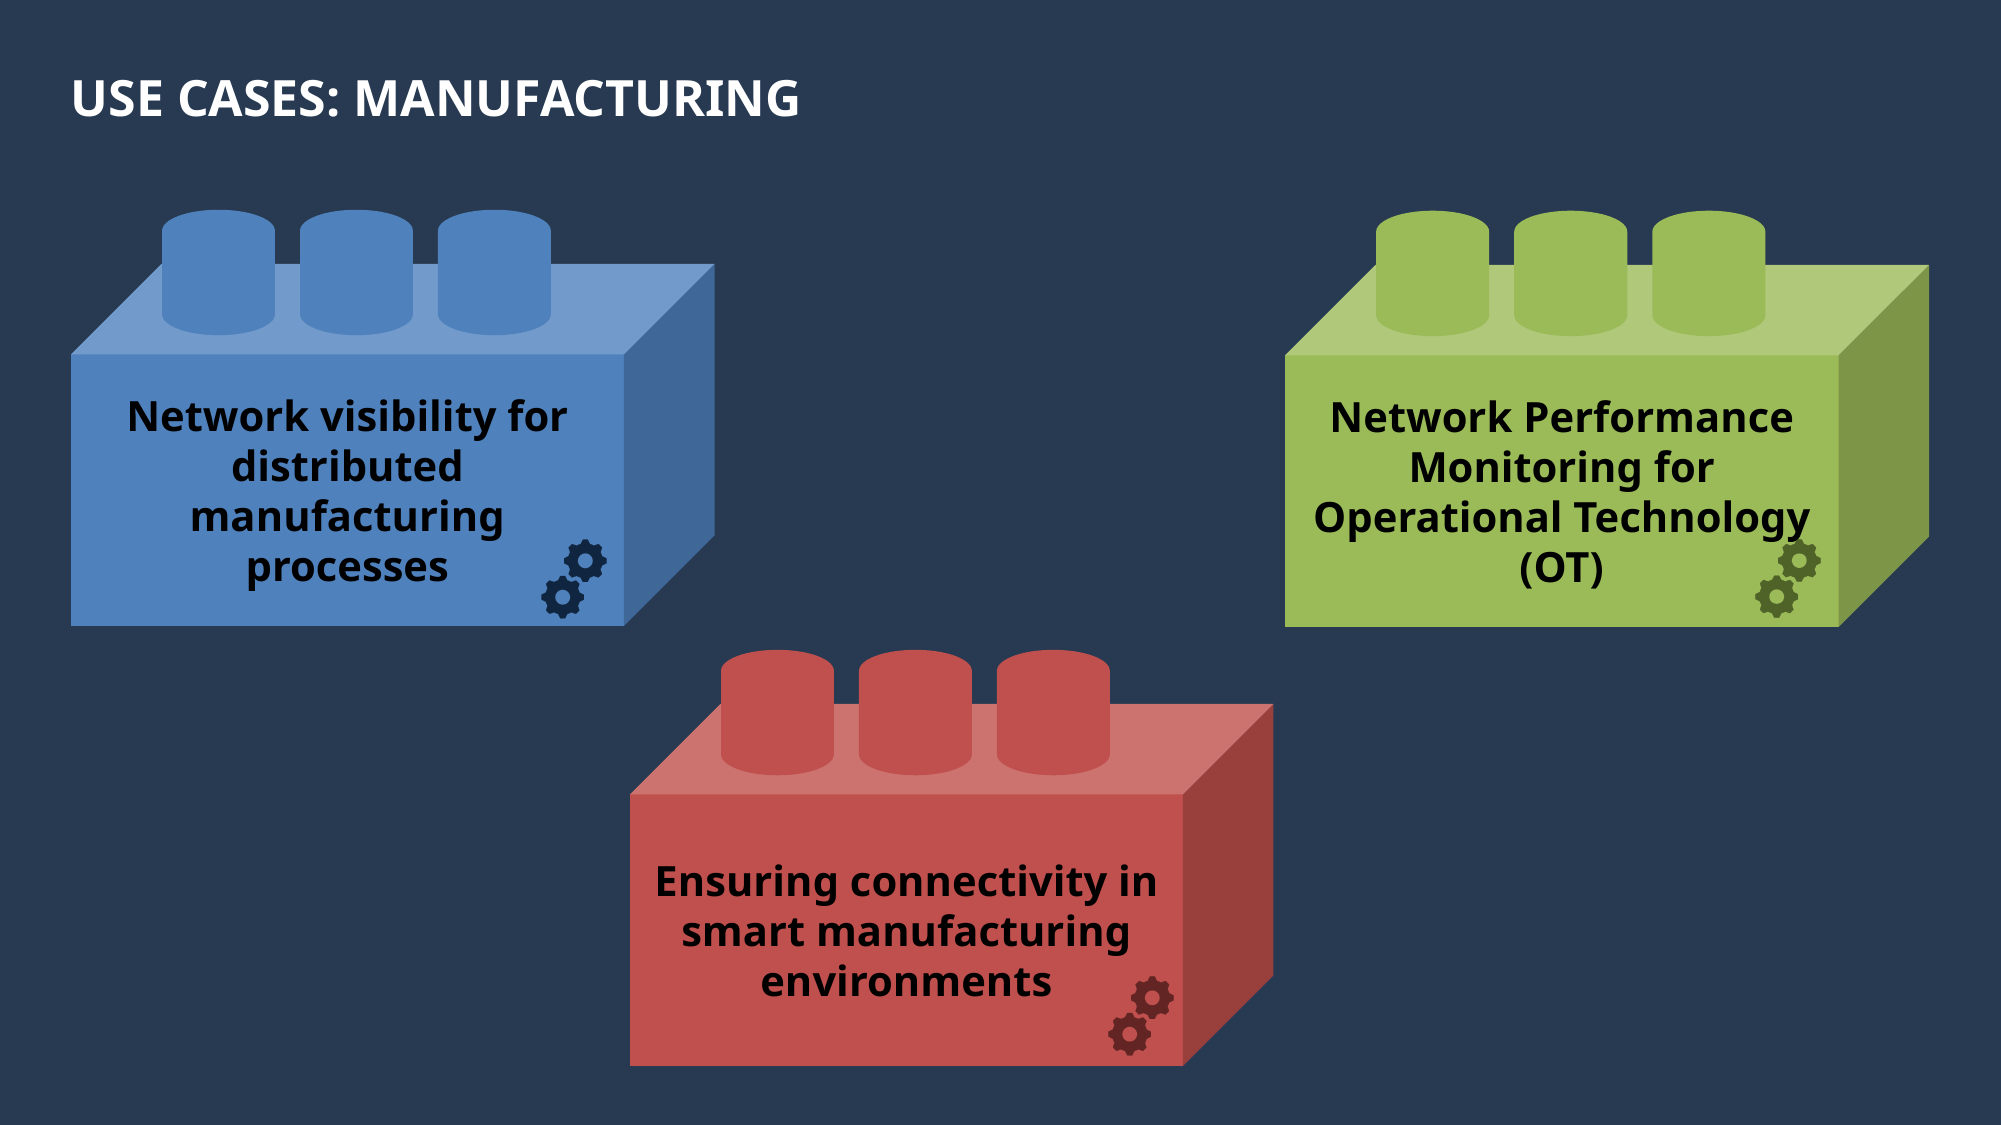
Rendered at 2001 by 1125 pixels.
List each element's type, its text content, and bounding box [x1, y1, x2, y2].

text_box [1284, 210, 1930, 628]
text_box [70, 209, 715, 627]
title Use Cases: Manufacturing [70, 58, 1930, 135]
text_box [629, 649, 1274, 1067]
